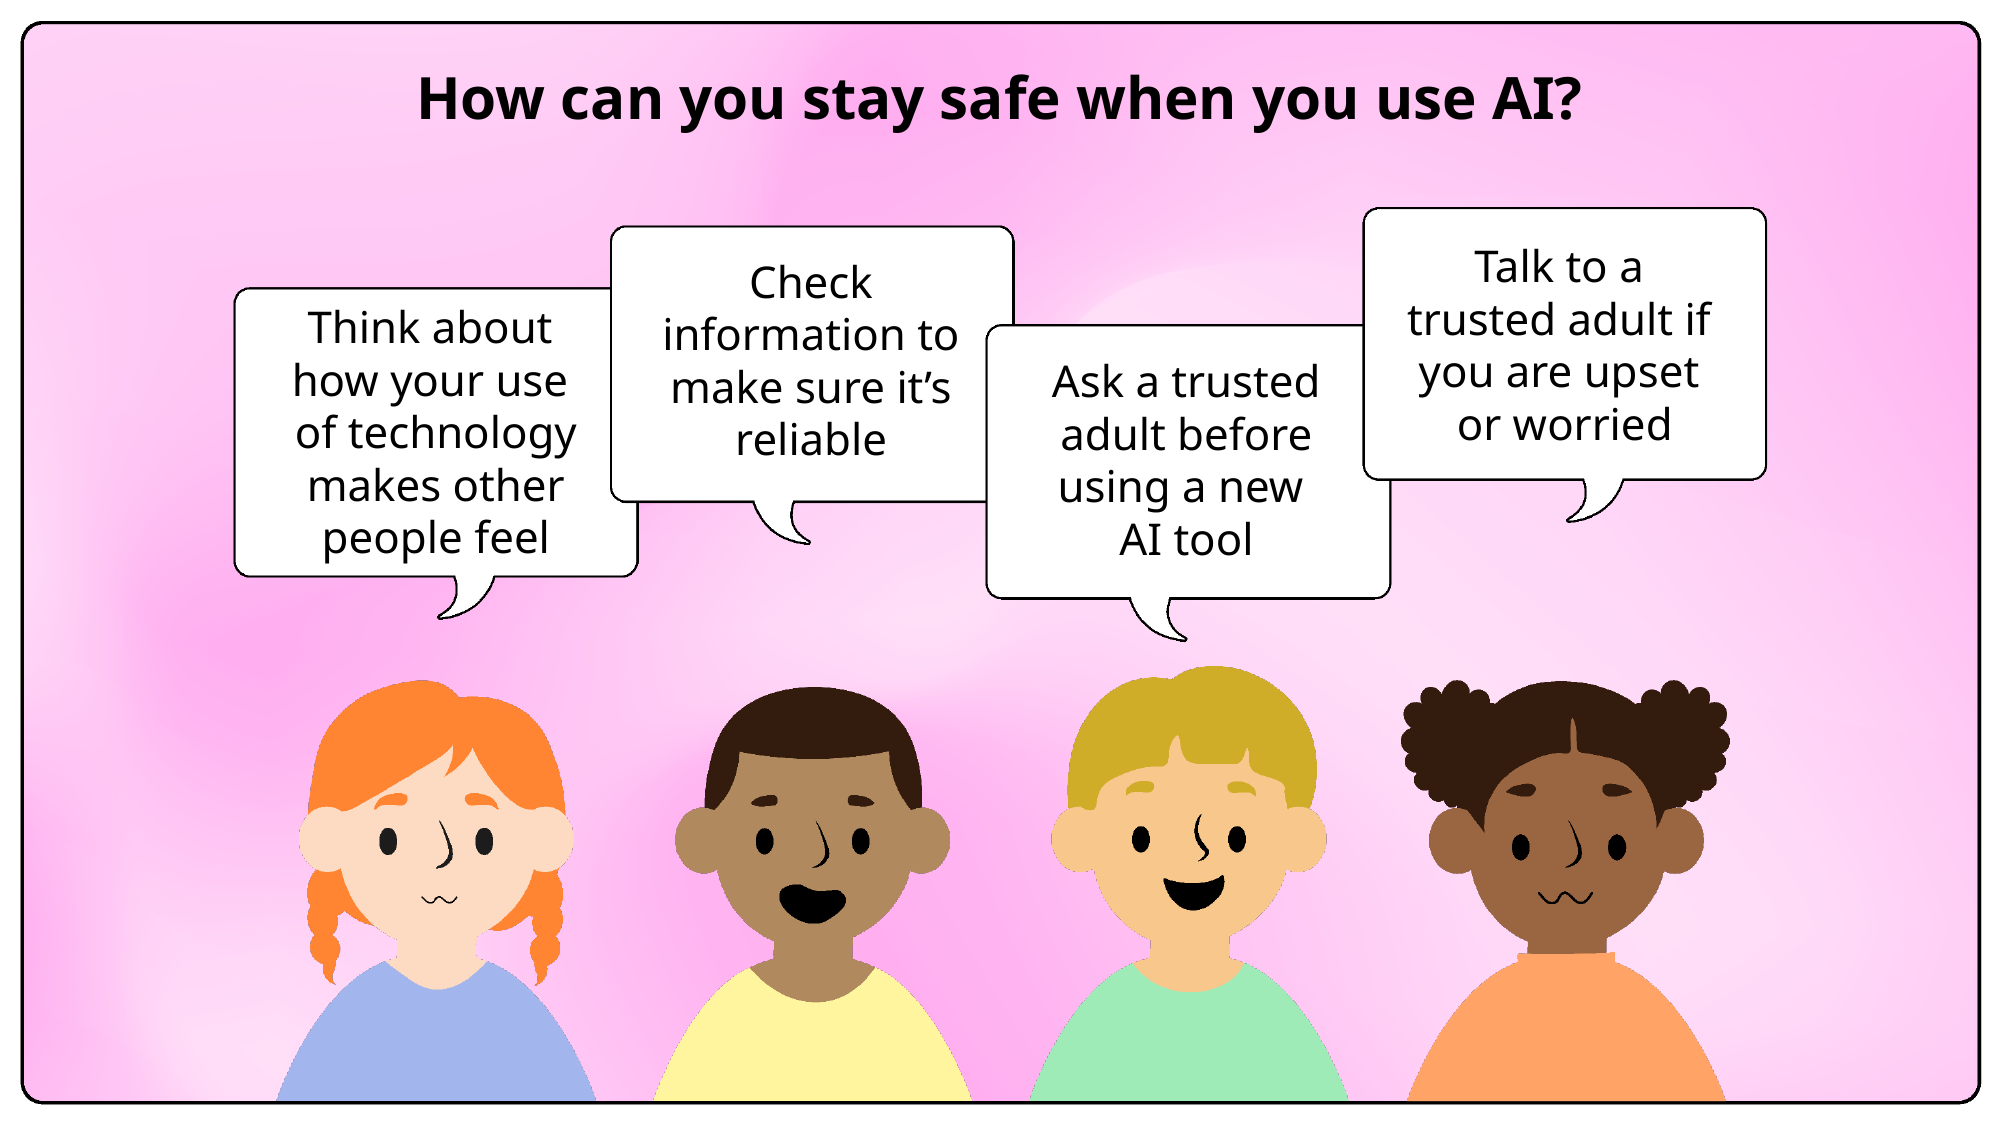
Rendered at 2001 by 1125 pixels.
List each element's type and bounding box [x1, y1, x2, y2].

text_box [215, 201, 653, 694]
text_box [1347, 128, 1784, 603]
text_box [594, 128, 1032, 603]
picture [0, 0, 2000, 1125]
text_box [968, 201, 1405, 694]
